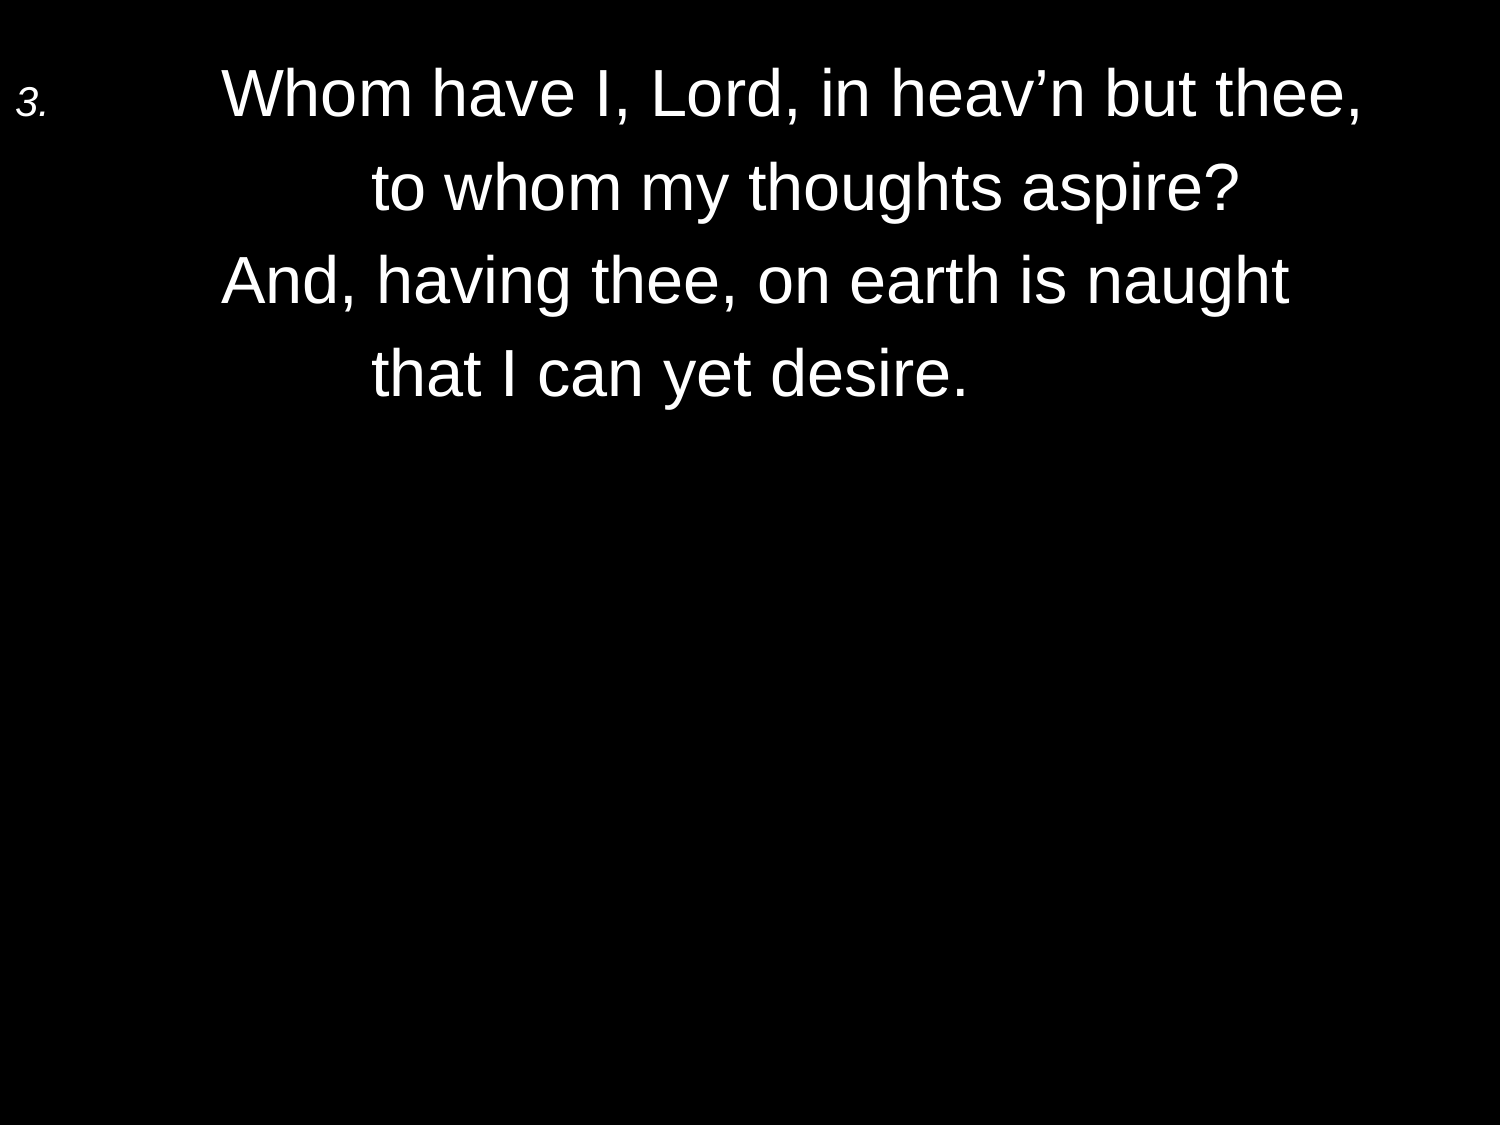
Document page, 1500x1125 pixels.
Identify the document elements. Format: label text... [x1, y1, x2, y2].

list 3. Whom have I, Lord, in heav’n but thee, to whom my thoughts aspire? And, having thee, on earth is naught that I can yet desire. [0, 42, 1500, 1047]
